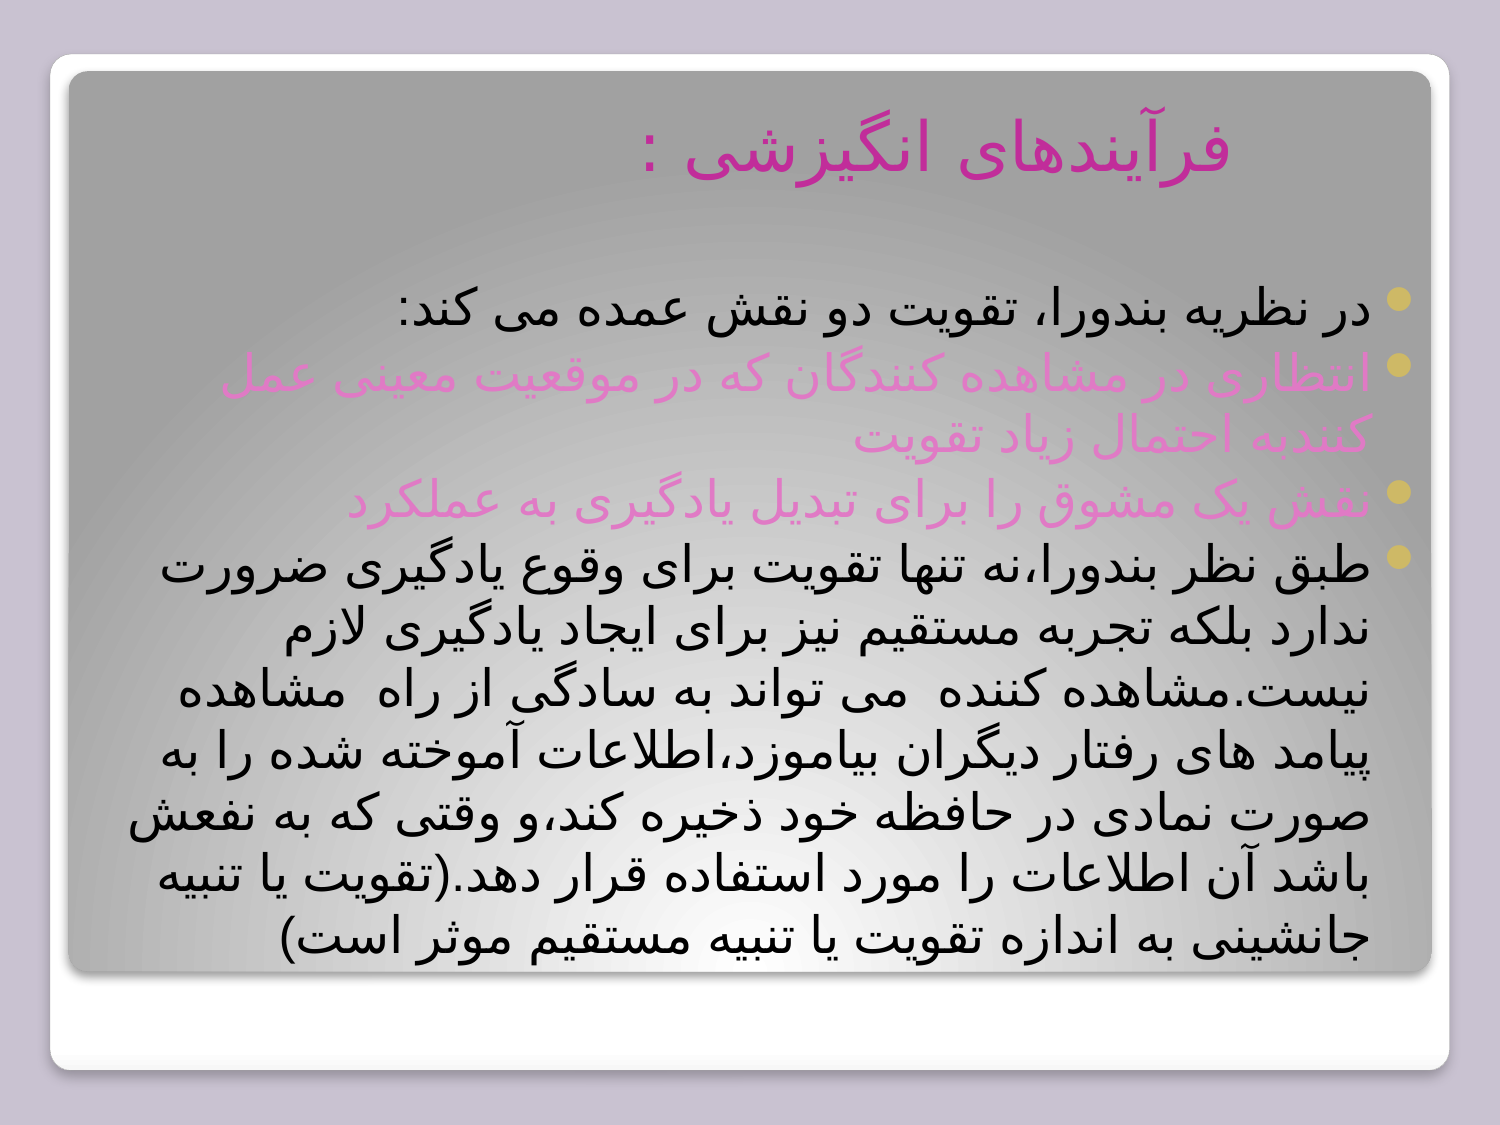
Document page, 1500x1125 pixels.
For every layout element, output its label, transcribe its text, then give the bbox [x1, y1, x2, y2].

list فرآیندهای انگیزشی : در نظریه بندورا، تقویت دو نقش عمده می کند: انتظاری در مشاهده کنندگان که در موقعیت معینی عمل کنندبه احتمال زیاد تقویت نقش یک مشوق را برای تبدیل یادگیری به عملکرد طبق نظر بندورا،نه تنها تقویت برای وقوع یادگیری ضرورت ندارد بلکه تجربه مستقیم نیز برای ایجاد یادگیری لازم نیست.مشاهده کننده می تواند به سادگی از راه مشاهده پیامد های رفتار دیگران بیاموزد،اطلاعات آموخته شده را به صورت نمادی در حافظه خود ذخیره کند،و وقتی که به نفعش باشد آن اطلاعات را مورد استفاده قرار دهد.(تقویت یا تنبیه جانشینی به اندازه تقویت یا تنبیه مستقیم موثر است) [82, 86, 1425, 1063]
